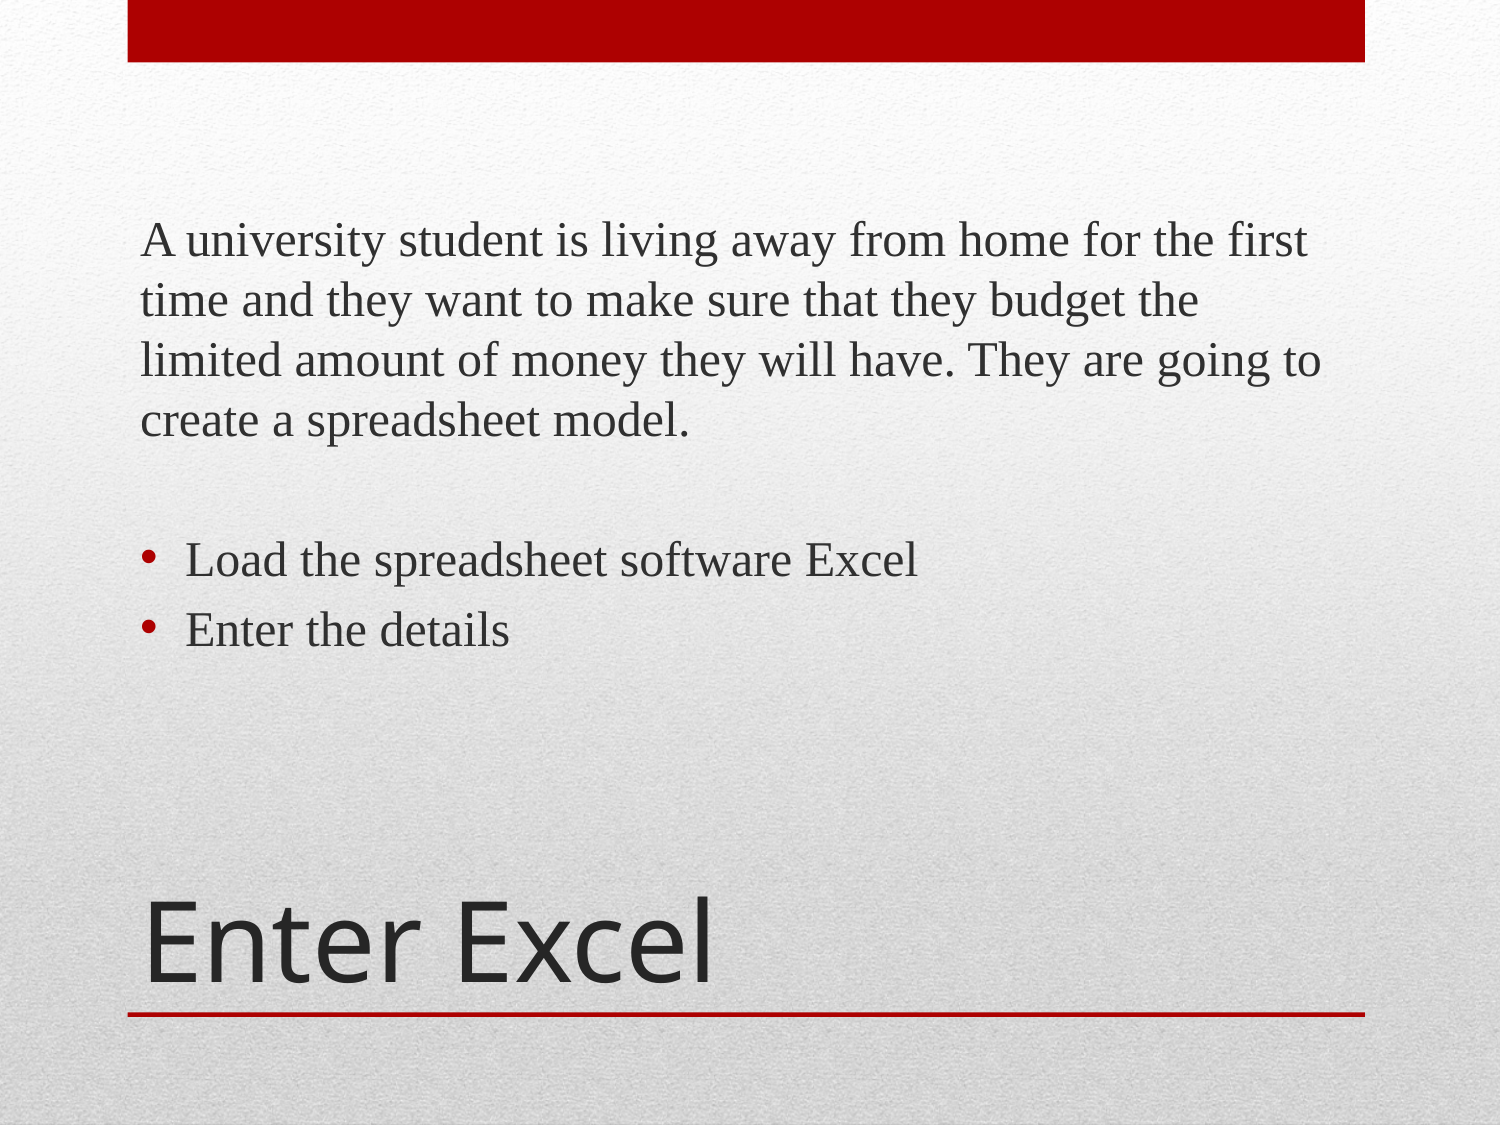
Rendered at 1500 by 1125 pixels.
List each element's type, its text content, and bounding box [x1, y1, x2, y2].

title Enter Excel [125, 750, 1238, 1013]
list A university student is living away from home for the first time and they want to make sure that they budget the limited amount of money they will have. They are going to create a spreadsheet model. Load the spreadsheet software Excel Enter the details [125, 112, 1363, 750]
